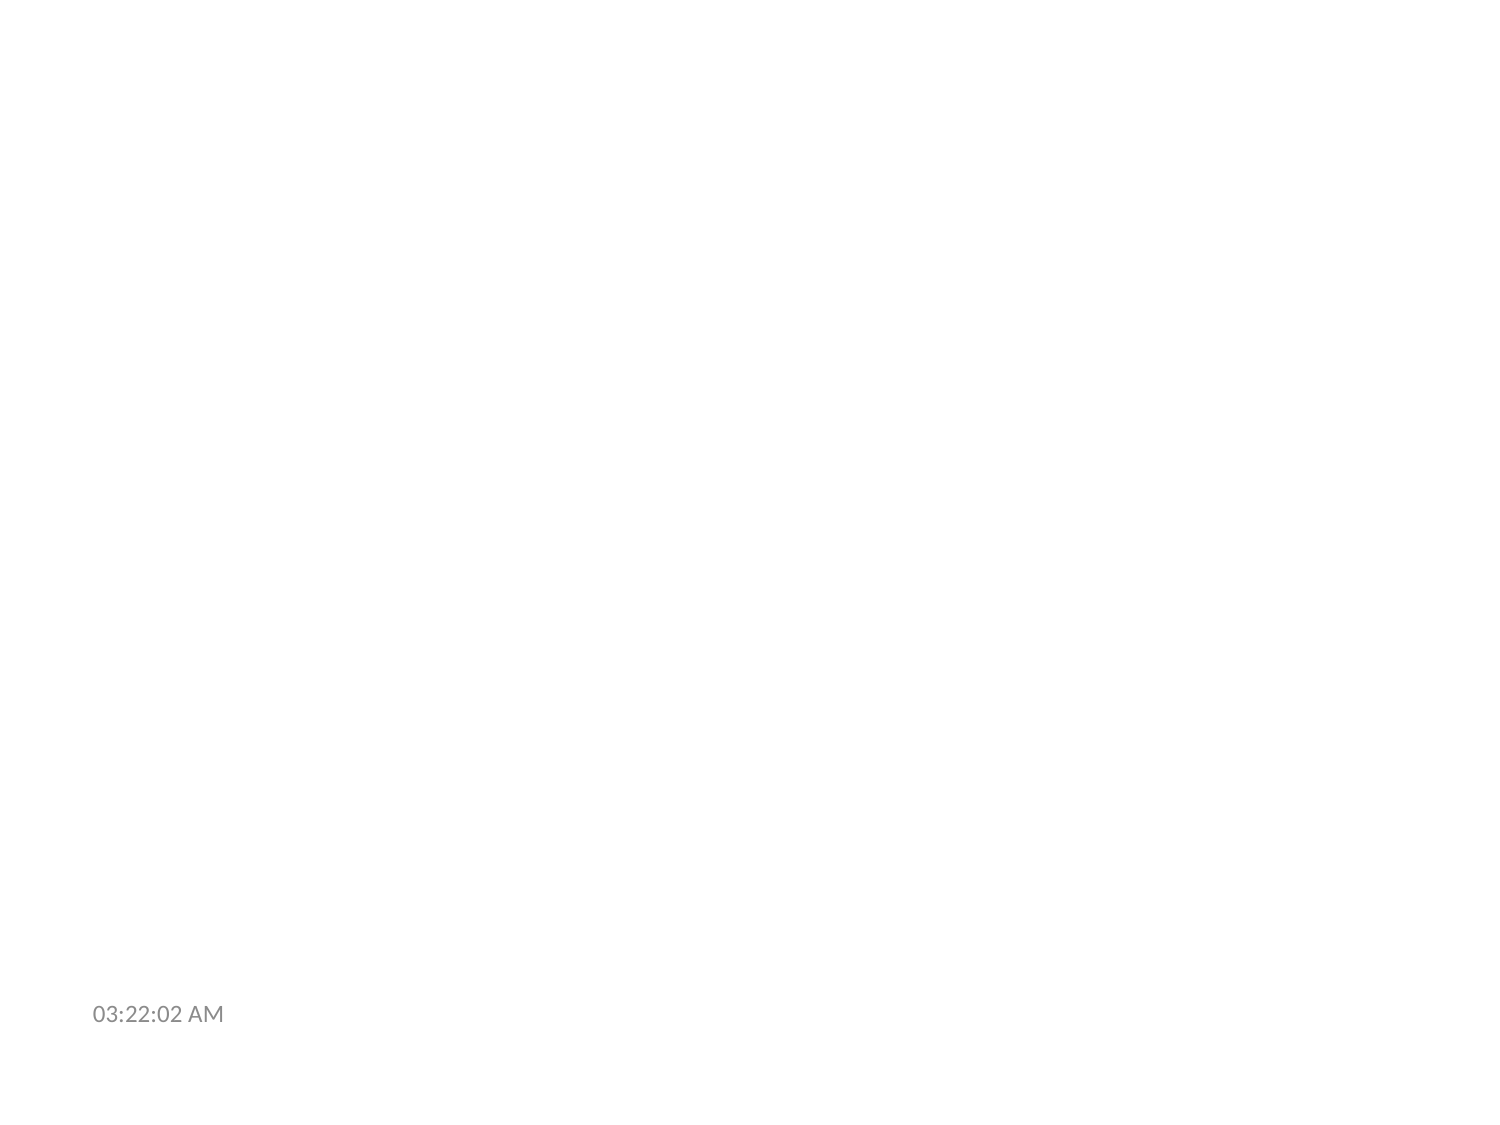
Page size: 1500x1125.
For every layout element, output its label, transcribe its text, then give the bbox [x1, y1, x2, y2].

text_box 3:35:09 PM [77, 982, 428, 1043]
